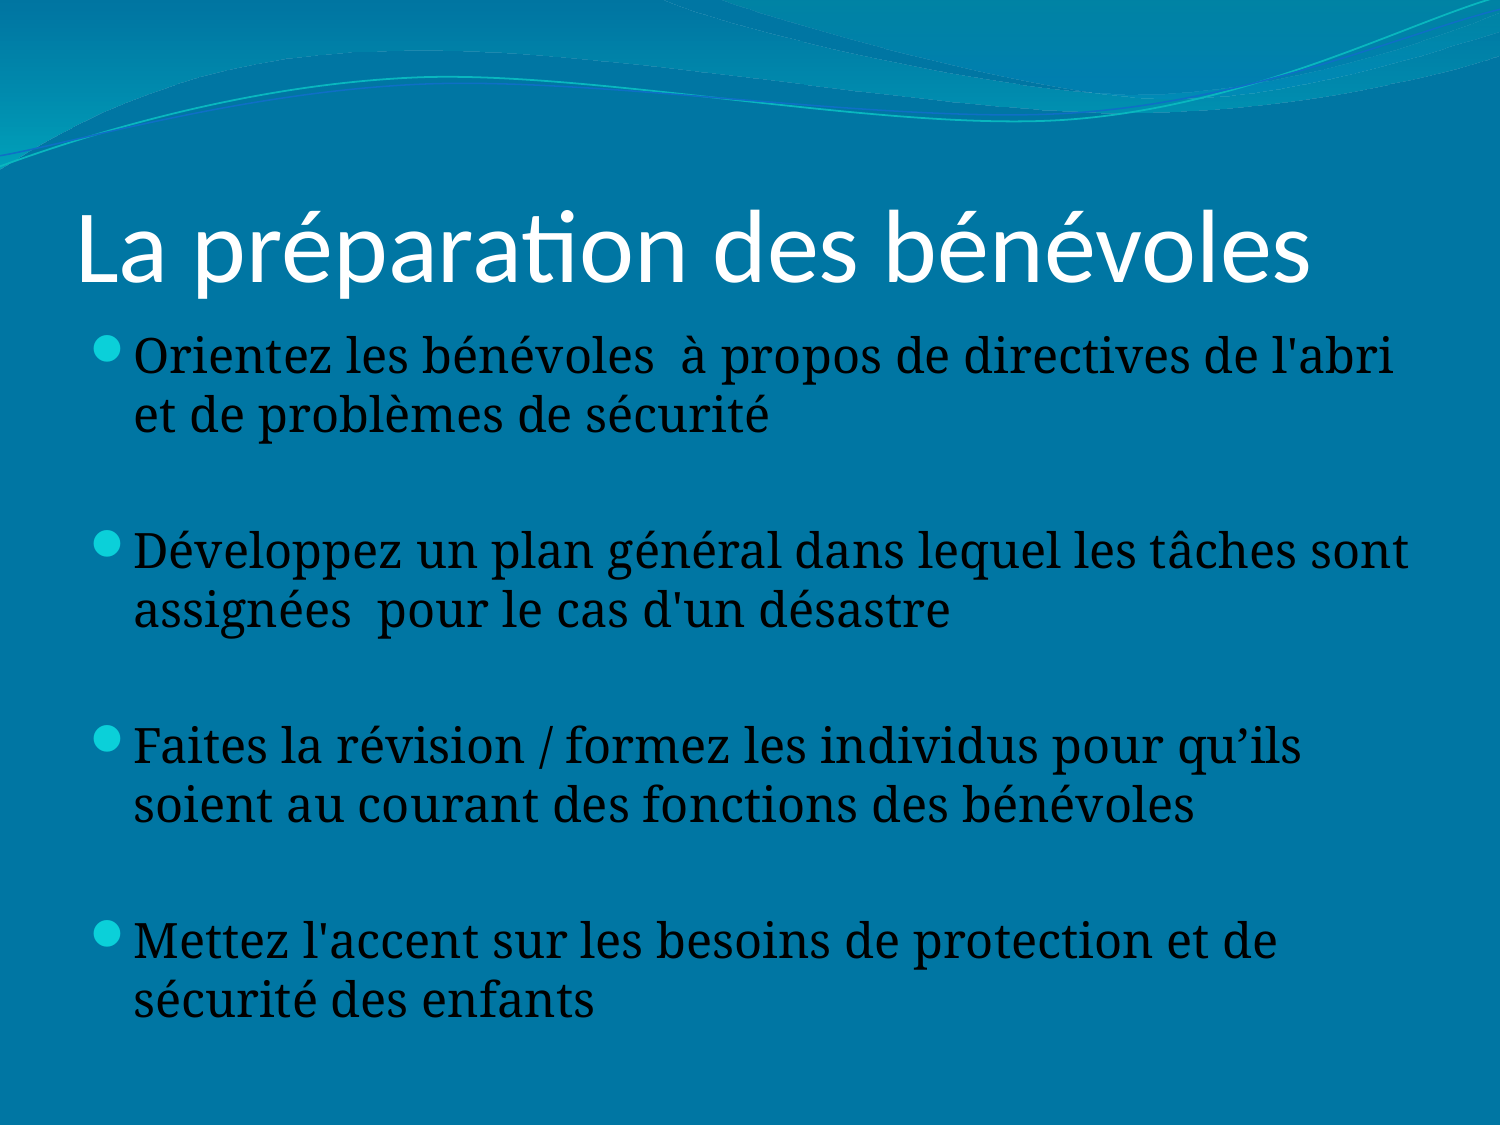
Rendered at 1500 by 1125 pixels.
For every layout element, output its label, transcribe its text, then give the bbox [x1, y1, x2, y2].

list Orientez les bénévoles à propos de directives de l'abri et de problèmes de sécurité Développez un plan général dans lequel les tâches sont assignées pour le cas d'un désastre Faites la révision / formez les individus pour qu’ils soient au courant des fonctions des bénévoles Mettez l'accent sur les besoins de protection et de sécurité des enfants [75, 317, 1425, 1038]
title La préparation des bénévoles [75, 115, 1425, 303]
